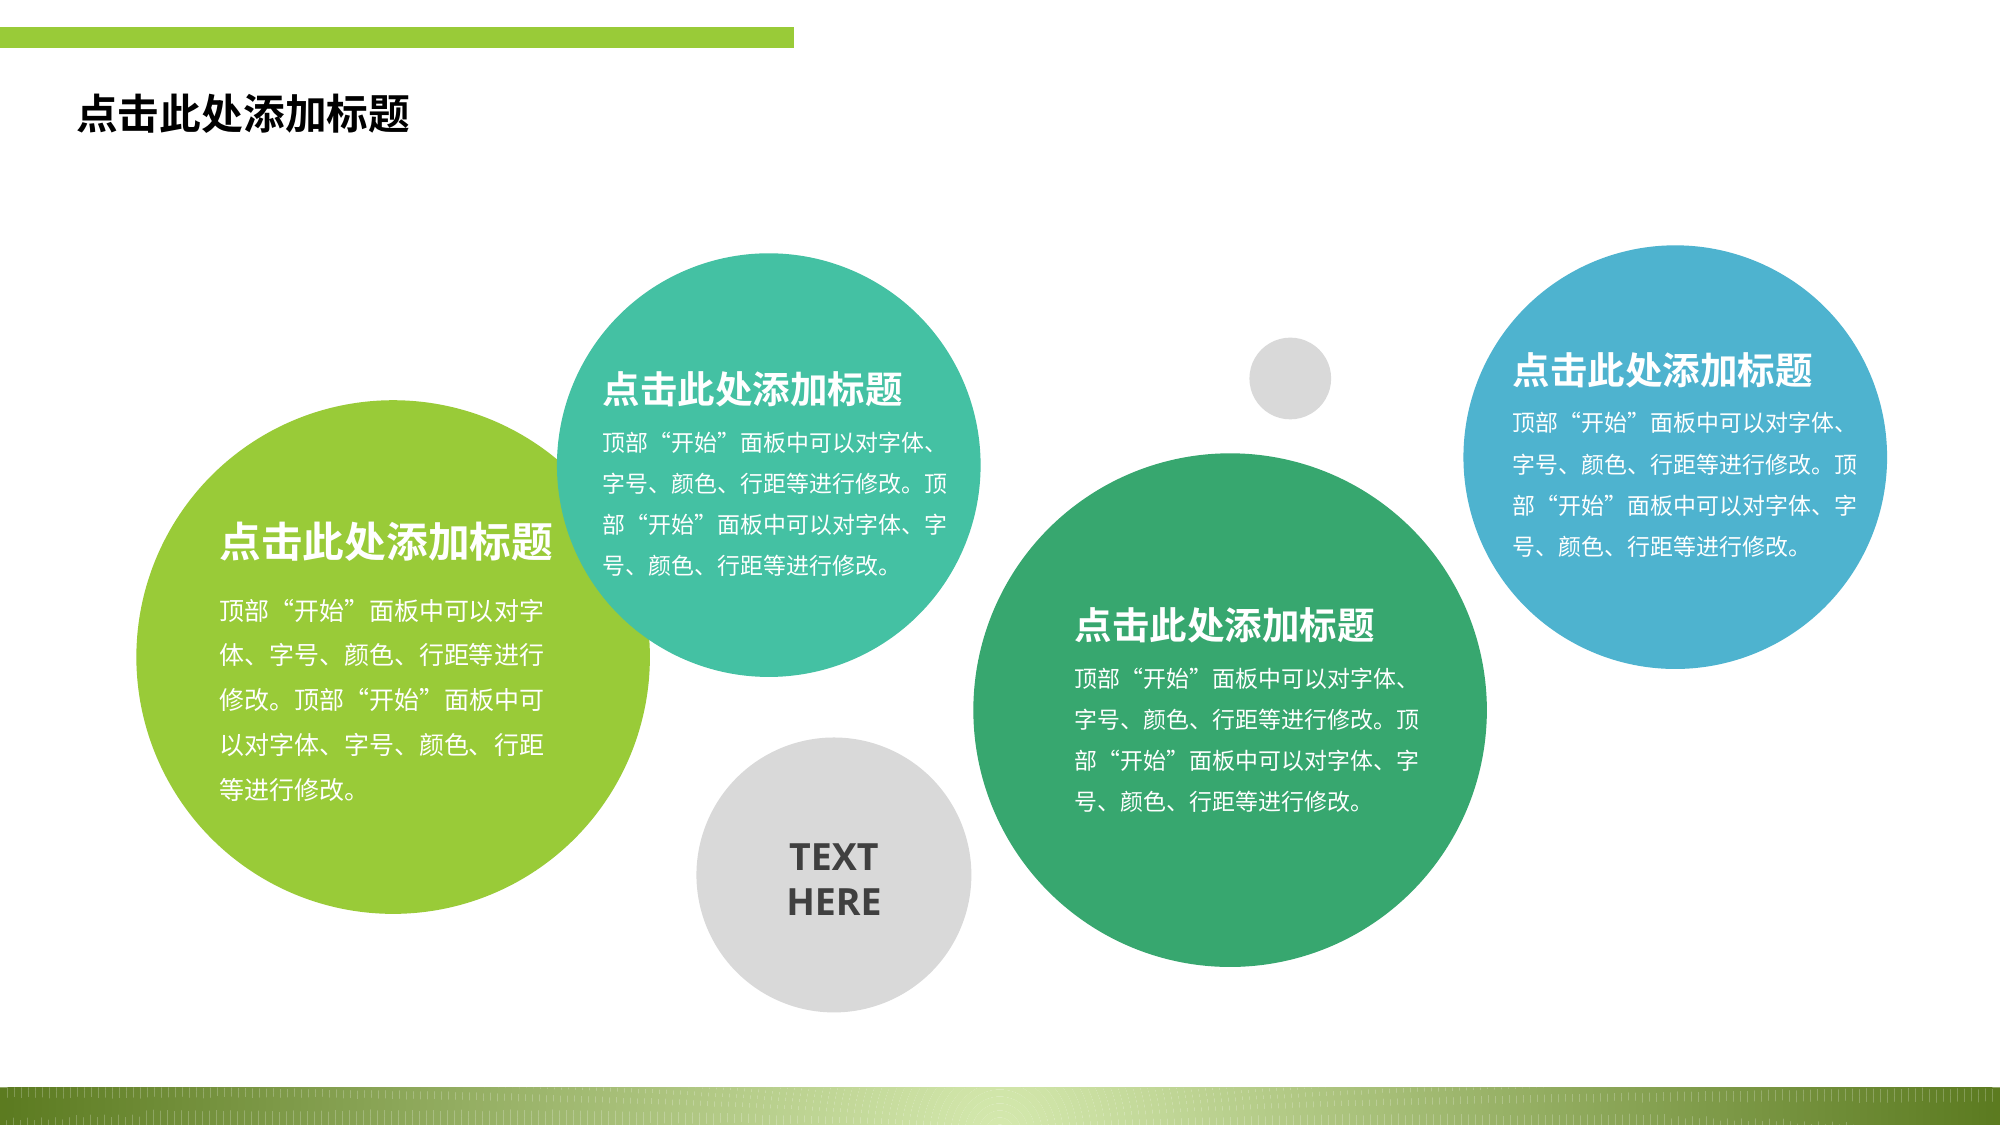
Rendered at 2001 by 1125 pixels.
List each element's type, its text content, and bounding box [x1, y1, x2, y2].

text_box 顶部“开始”面板中可以对字体、字号、颜色、行距等进行修改。顶部“开始”面板中可以对字体、字号、颜色、行距等进行修改。 [1497, 400, 1877, 568]
text_box [973, 453, 1487, 967]
text_box 顶部“开始”面板中可以对字体、字号、颜色、行距等进行修改。顶部“开始”面板中可以对字体、字号、颜色、行距等进行修改。 [1060, 655, 1439, 823]
text_box 顶部“开始”面板中可以对字体、字号、颜色、行距等进行修改。顶部“开始”面板中可以对字体、字号、颜色、行距等进行修改。 [588, 419, 967, 587]
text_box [696, 737, 972, 1013]
text_box [136, 400, 650, 914]
text_box [556, 253, 952, 576]
text_box [1248, 336, 1333, 421]
text_box 点击此处添加标题 [1060, 594, 1439, 655]
text_box [1463, 342, 1856, 669]
text_box 顶部“开始”面板中可以对字体、字号、颜色、行距等进行修改。顶部“开始”面板中可以对字体、字号、颜色、行距等进行修改。 [204, 573, 584, 812]
text_box [1499, 245, 1852, 339]
text_box [967, 390, 981, 540]
text_box 点击此处添加标题 [1497, 339, 1877, 400]
text_box [1877, 392, 1888, 522]
text_box 点击此处添加标题 [204, 508, 584, 573]
list 点击此处添加标题 [60, 72, 795, 161]
text_box 点击此处添加标题 [588, 358, 967, 419]
text_box [595, 587, 943, 677]
